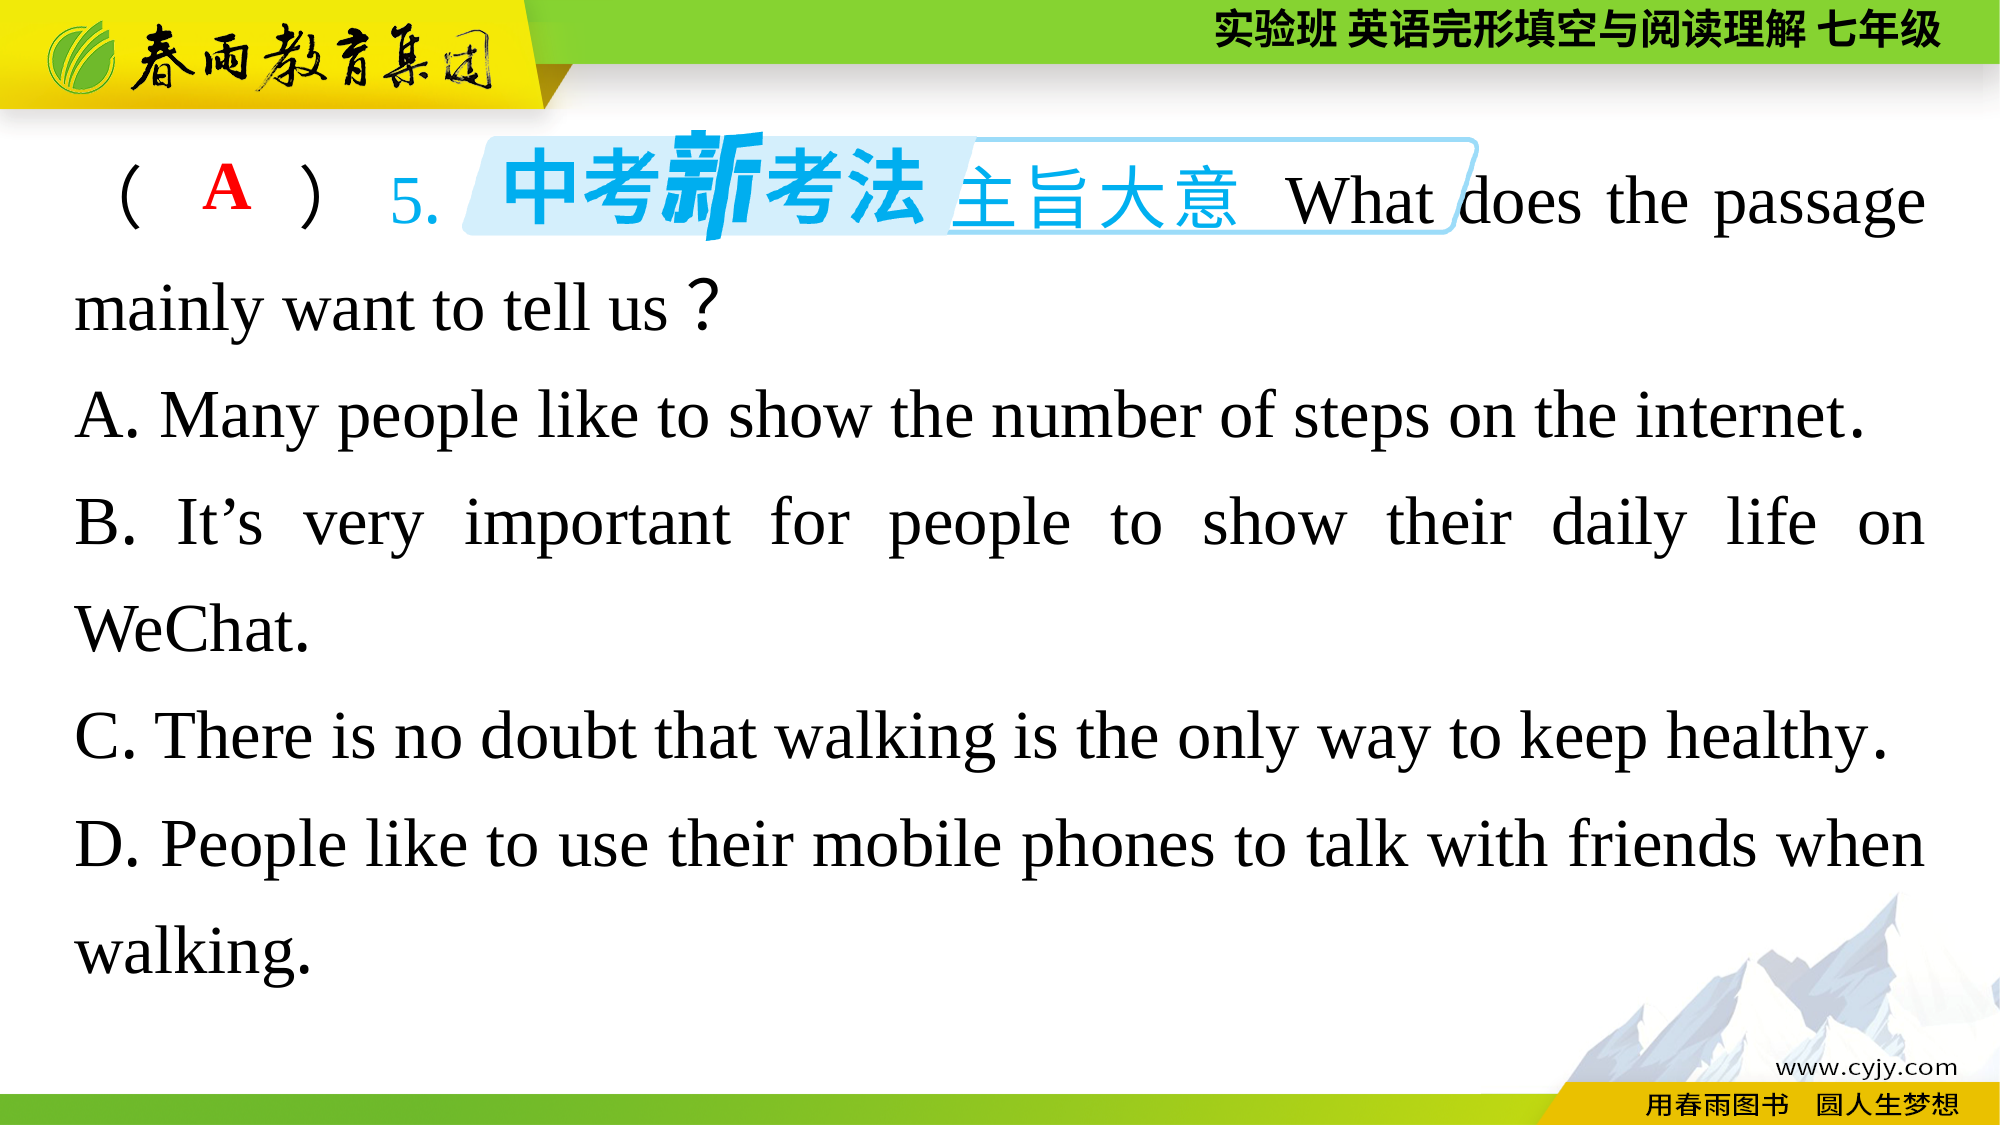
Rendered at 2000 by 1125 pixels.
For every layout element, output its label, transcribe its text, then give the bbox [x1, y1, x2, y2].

list （ ）5. 推断主旨大意 What does the passage mainly want to tell us？ A. Many people like to show the number of steps on the internet. B. It’s very important for people to show their daily life on WeChat. C. There is no doubt that walking is the only way to keep healthy. D. People like to use their mobile phones to talk with friends when walking. [59, 122, 1944, 1004]
text_box A [188, 133, 268, 231]
picture [0, 0, 2000, 1125]
